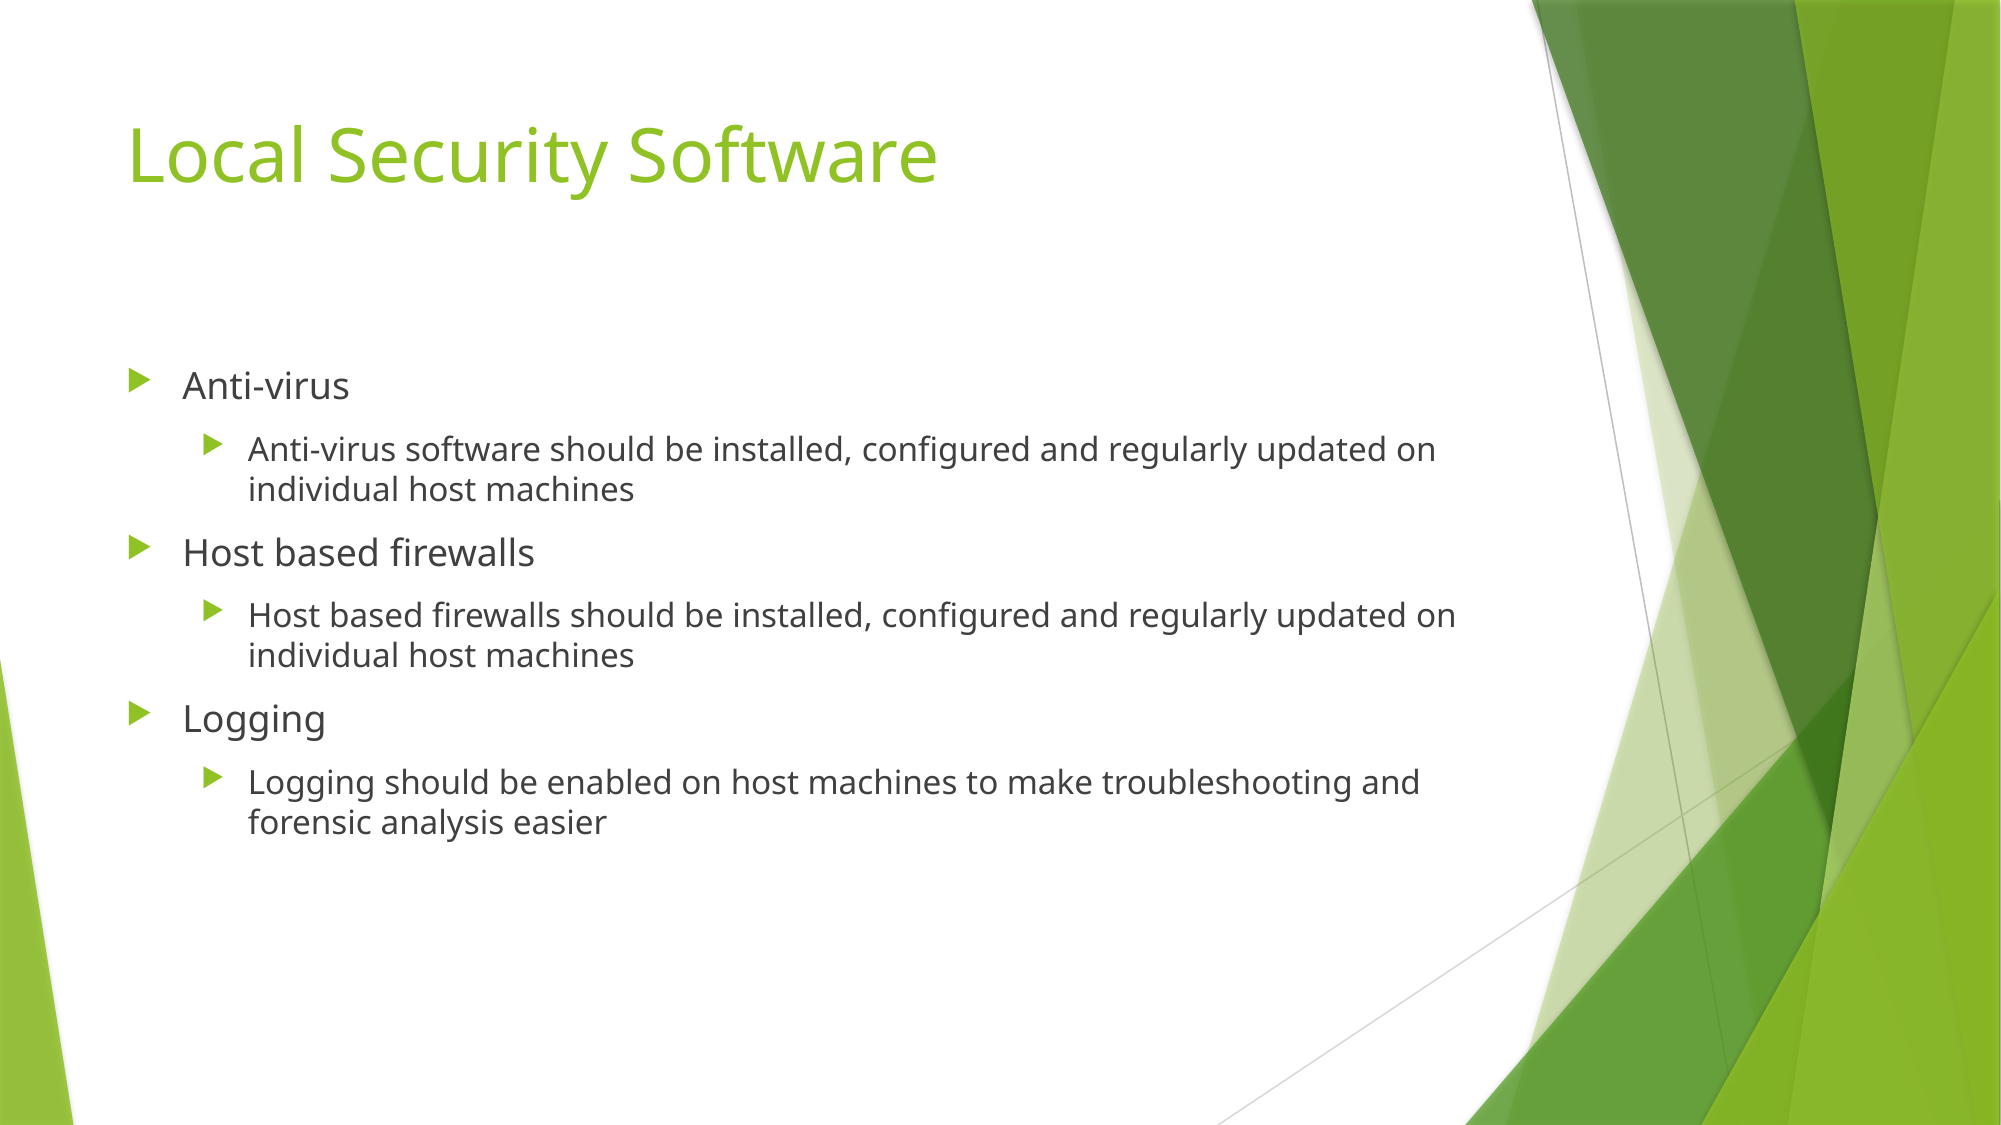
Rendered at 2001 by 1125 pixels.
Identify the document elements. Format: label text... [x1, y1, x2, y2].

title Local Security Software [111, 99, 1522, 317]
list Anti-virus Anti-virus software should be installed, configured and regularly updated on individual host machines Host based firewalls Host based firewalls should be installed, configured and regularly updated on individual host machines Logging Logging should be enabled on host machines to make troubleshooting and forensic analysis easier [111, 354, 1522, 992]
